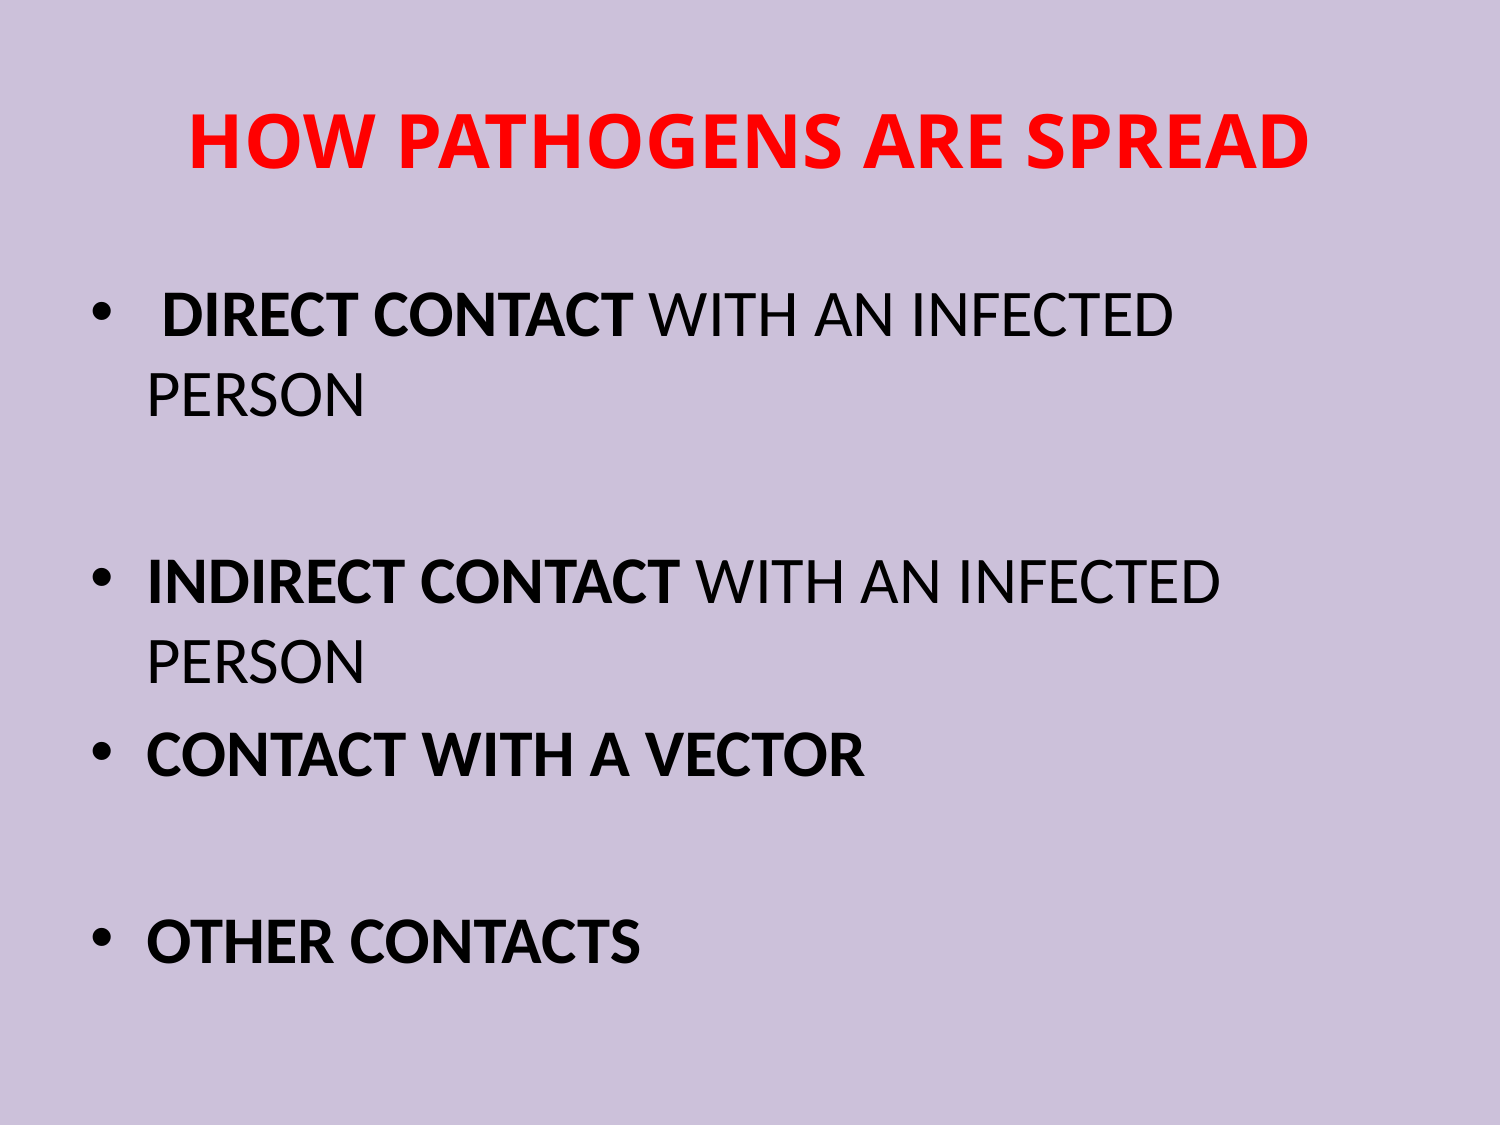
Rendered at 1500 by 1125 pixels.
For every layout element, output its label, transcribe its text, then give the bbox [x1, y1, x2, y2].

list DIRECT CONTACT WITH AN INFECTED PERSON INDIRECT CONTACT WITH AN INFECTED PERSON CONTACT WITH A VECTOR OTHER CONTACTS [75, 262, 1425, 1005]
title HOW PATHOGENS ARE SPREAD [75, 45, 1425, 233]
